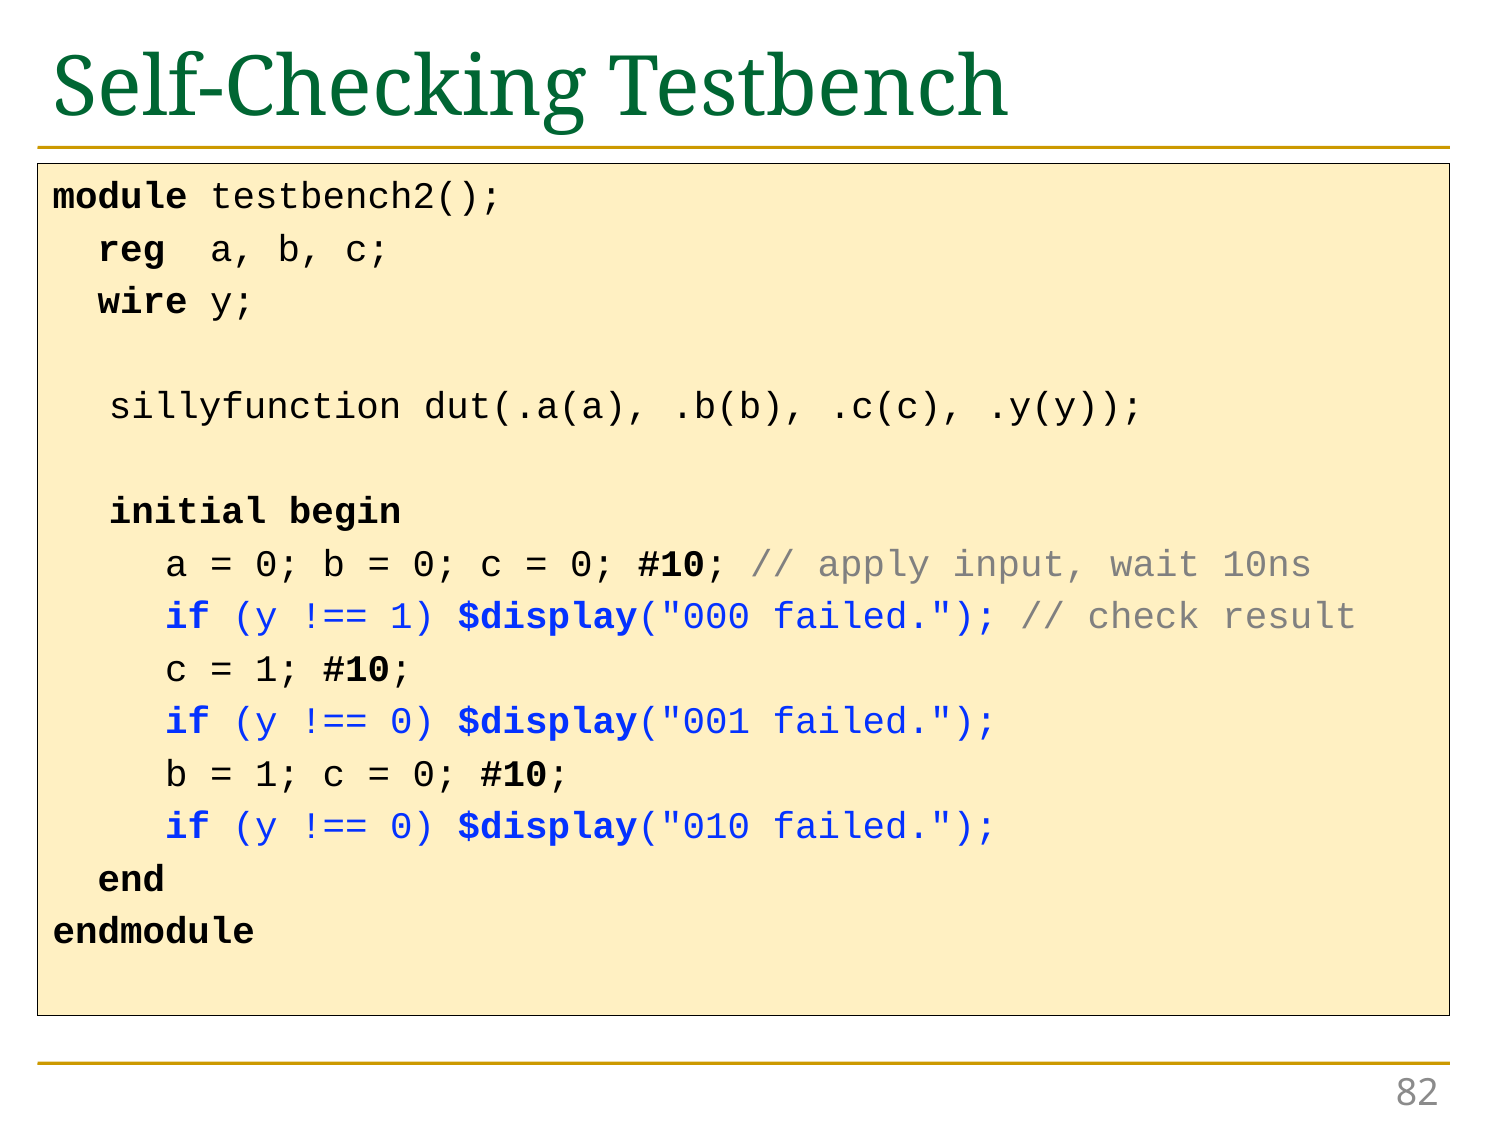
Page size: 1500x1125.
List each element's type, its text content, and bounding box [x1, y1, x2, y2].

title Self-Checking Testbench [37, 24, 1450, 163]
list module testbench2(); reg a, b, c; wire y; sillyfunction dut(.a(a), .b(b), .c(c), .y(y)); initial begin a = 0; b = 0; c = 0; #10; // apply input, wait 10ns if (y !== 1) $display("000 failed."); // check result c = 1; #10; if (y !== 0) $display("001 failed."); b = 1; c = 0; #10; if (y !== 0) $display("010 failed."); end endmodule [37, 163, 1450, 1016]
text_box [87, 1016, 1413, 1025]
slide_number 82 [1116, 1063, 1454, 1124]
